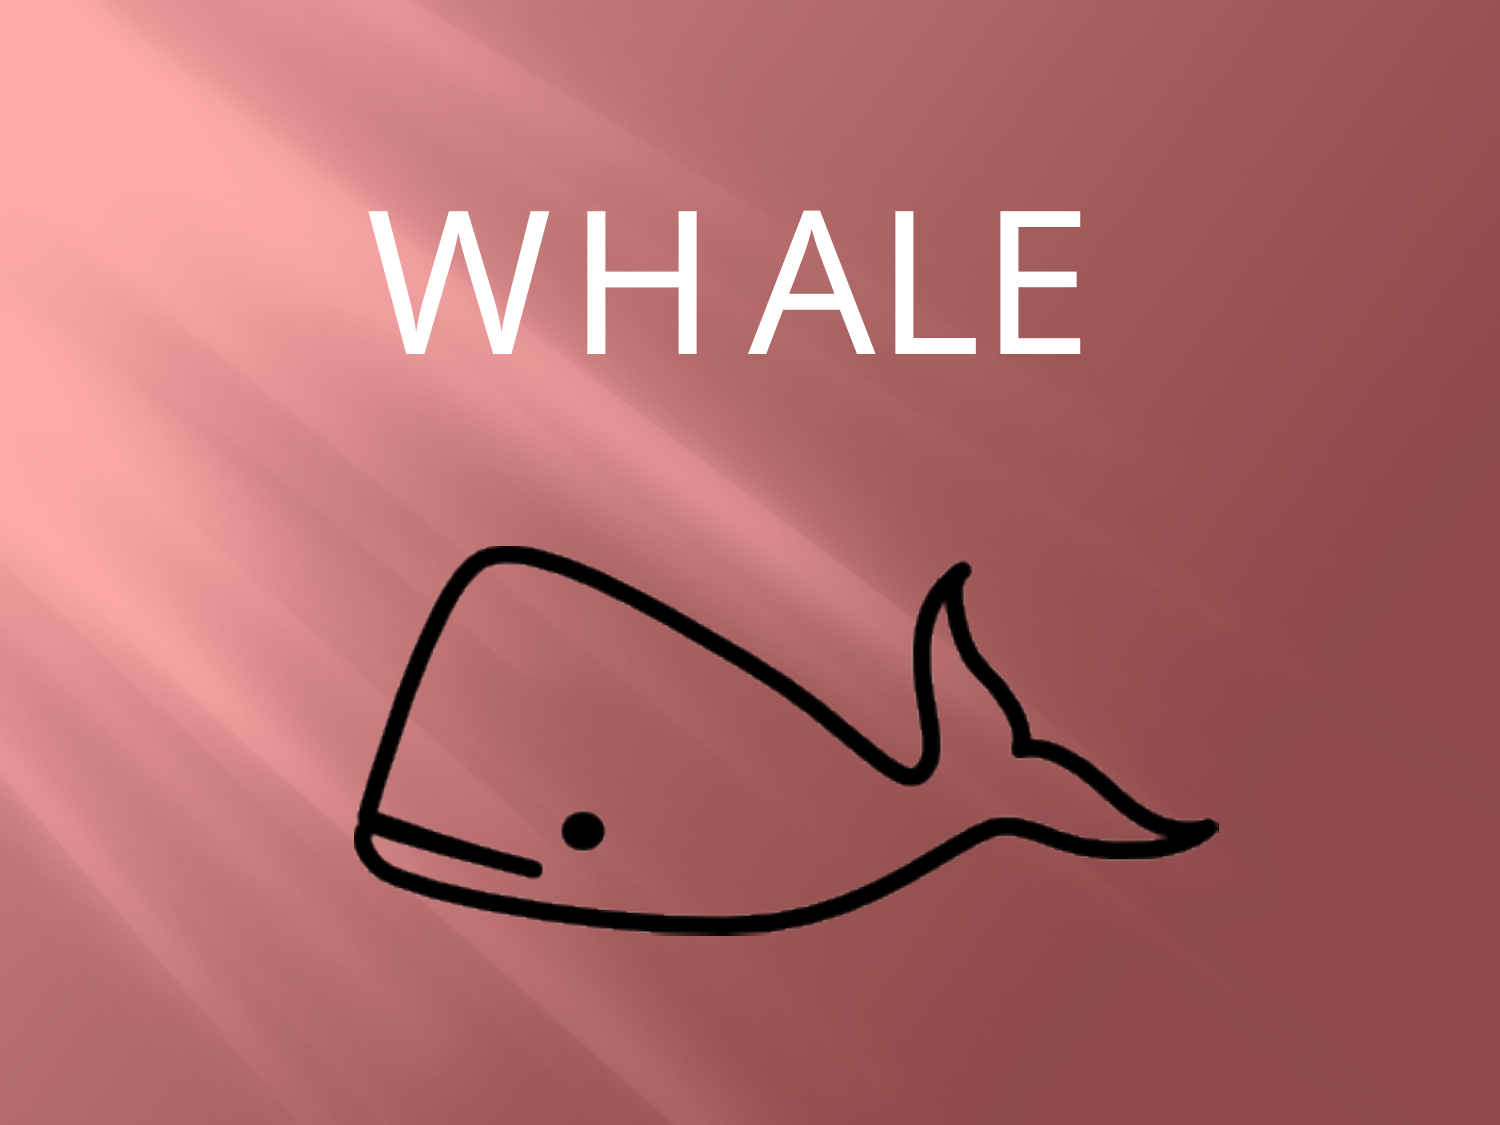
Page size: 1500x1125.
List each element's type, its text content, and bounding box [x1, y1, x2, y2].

text_box ALE [733, 147, 1107, 403]
text_box H [554, 147, 732, 403]
picture [354, 546, 1219, 936]
text_box W [352, 147, 554, 403]
